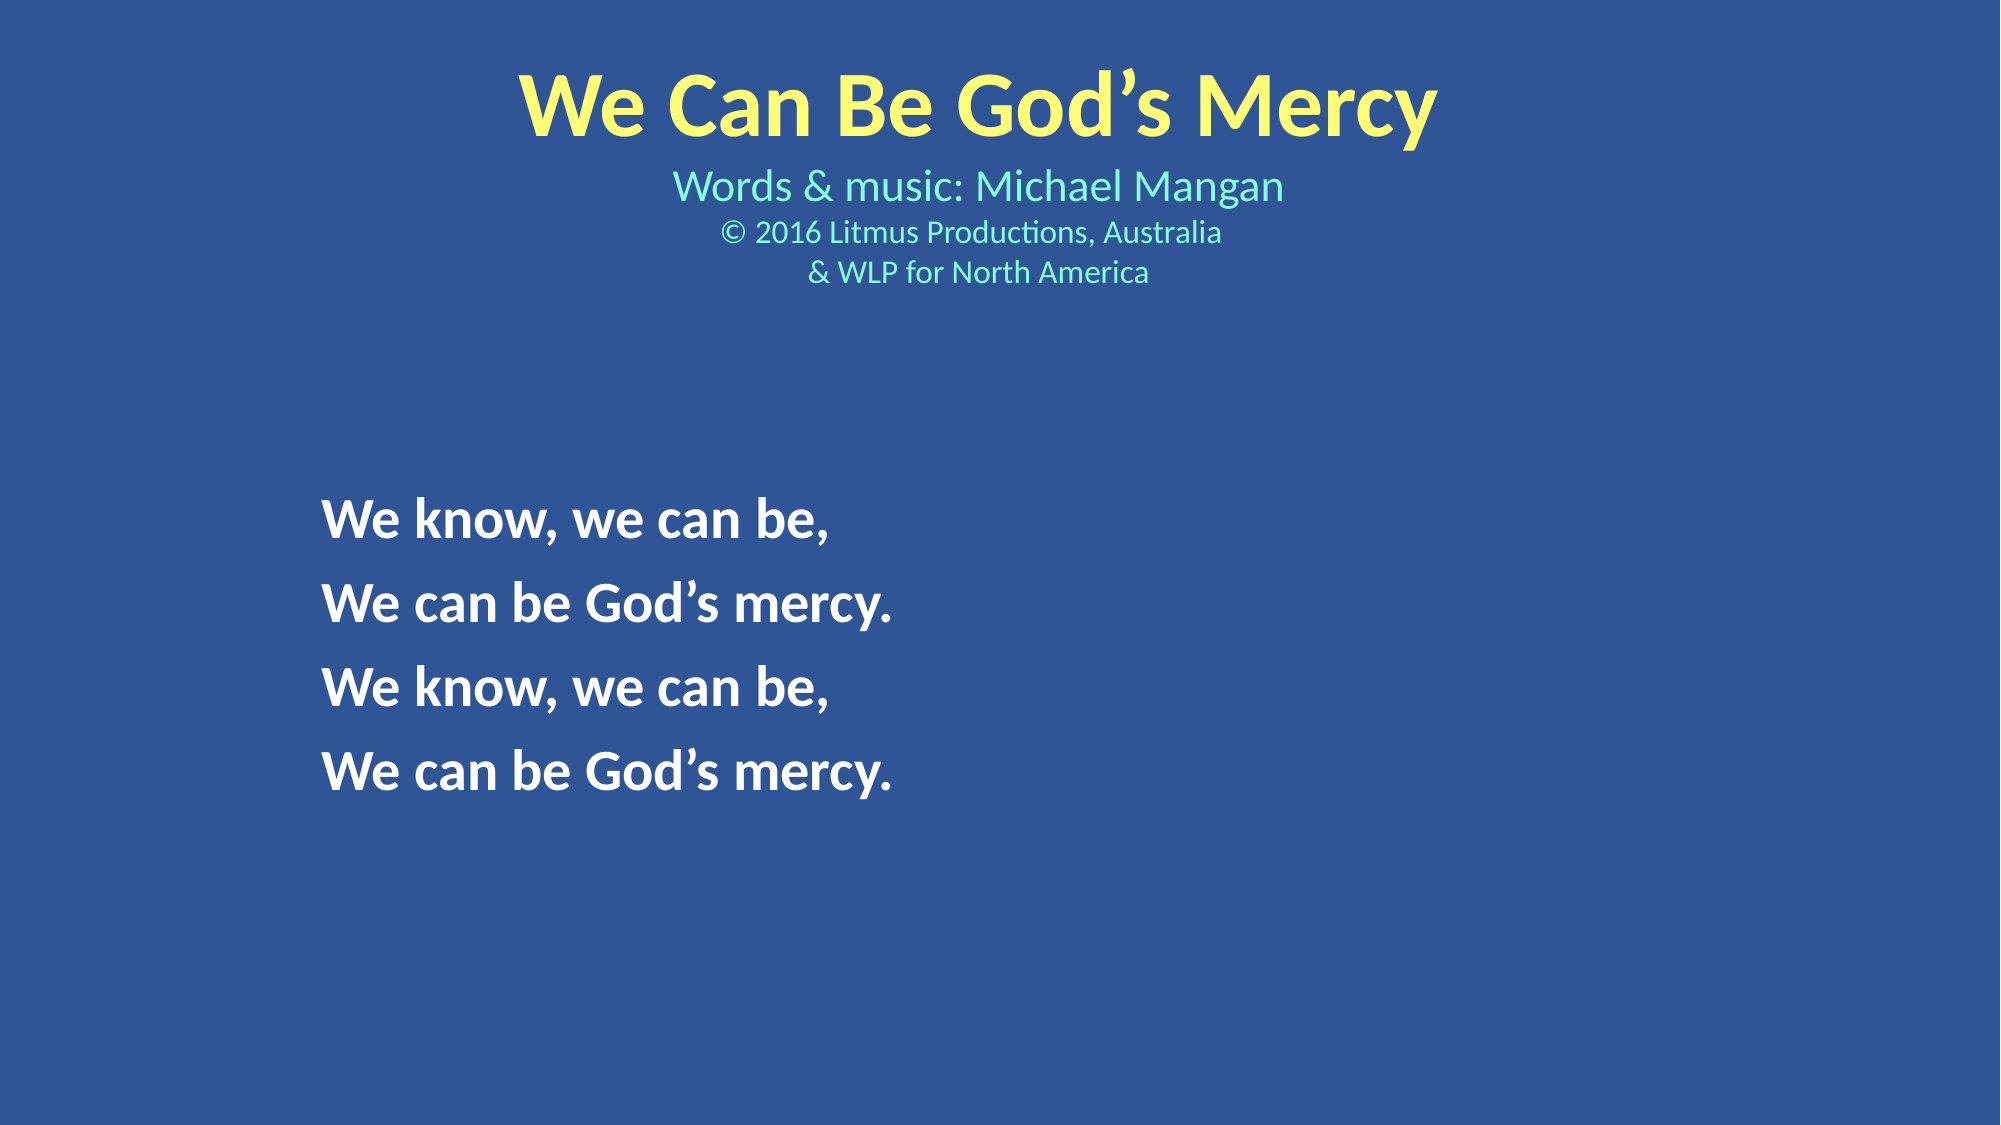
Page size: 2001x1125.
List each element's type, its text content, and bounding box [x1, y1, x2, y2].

list We know, we can be, We can be God’s mercy. We know, we can be, We can be God’s mercy. [306, 481, 1694, 836]
text_box We Can Be God’s Mercy Words & music: Michael Mangan © 2016 Litmus Productions, Australia & WLP for North America [291, 7, 1667, 327]
